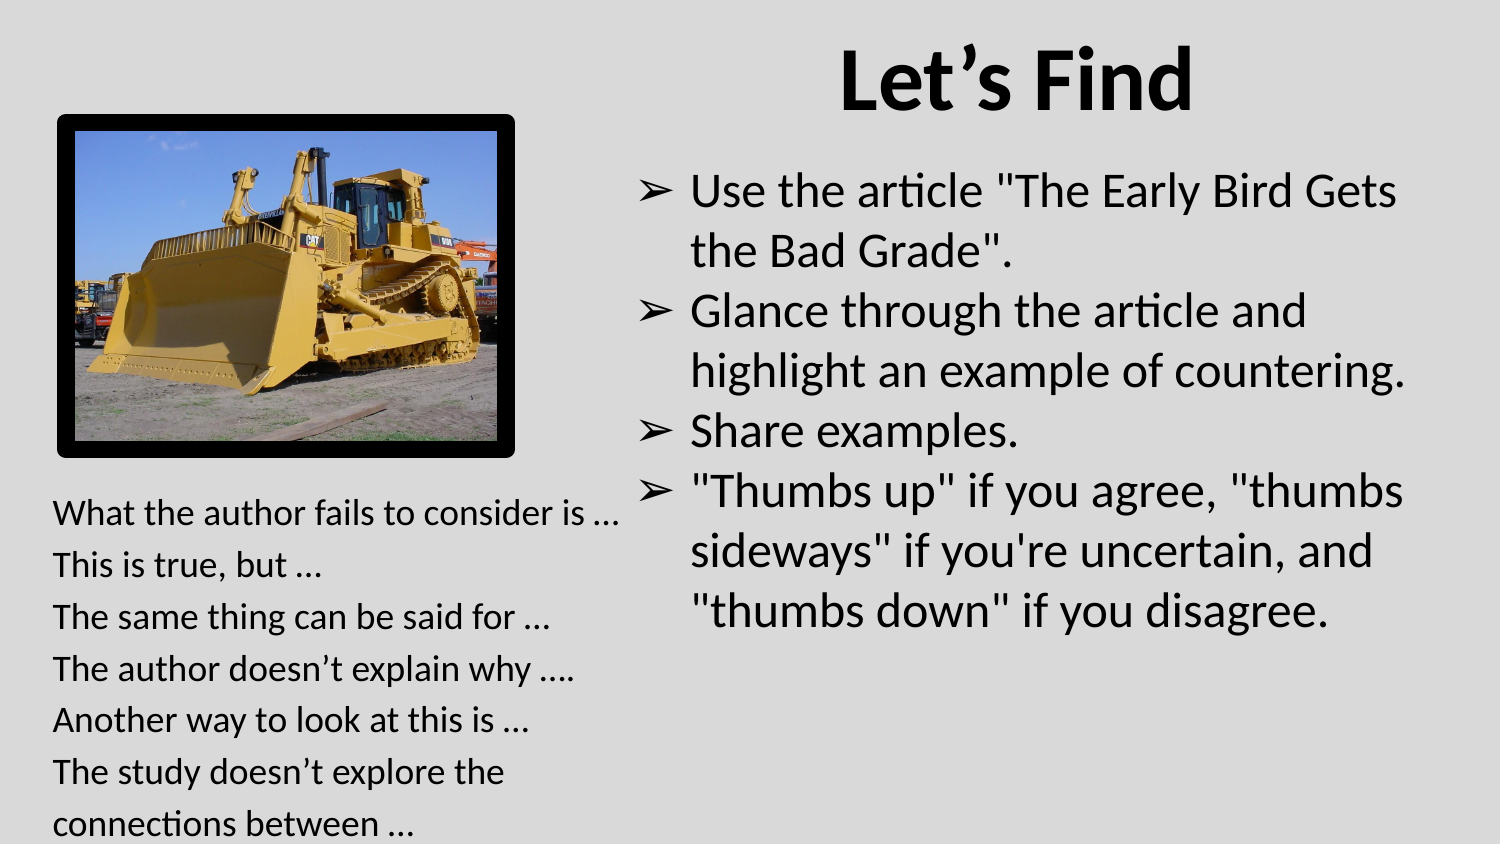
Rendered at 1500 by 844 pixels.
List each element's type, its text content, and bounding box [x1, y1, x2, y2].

text_box What the author fails to consider is … This is true, but … The same thing can be said for … The author doesn’t explain why …. Another way to look at this is … The study doesn’t explore the connections between … [37, 474, 683, 793]
title Let’s Find [656, 37, 1380, 124]
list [74, 131, 498, 441]
text_box Use the article "The Early Bird Gets the Bad Grade". Glance through the article and highlight an example of countering. Share examples. "Thumbs up" if you agree, "thumbs sideways" if you're uncertain, and "thumbs down" if you disagree. [618, 149, 1463, 707]
